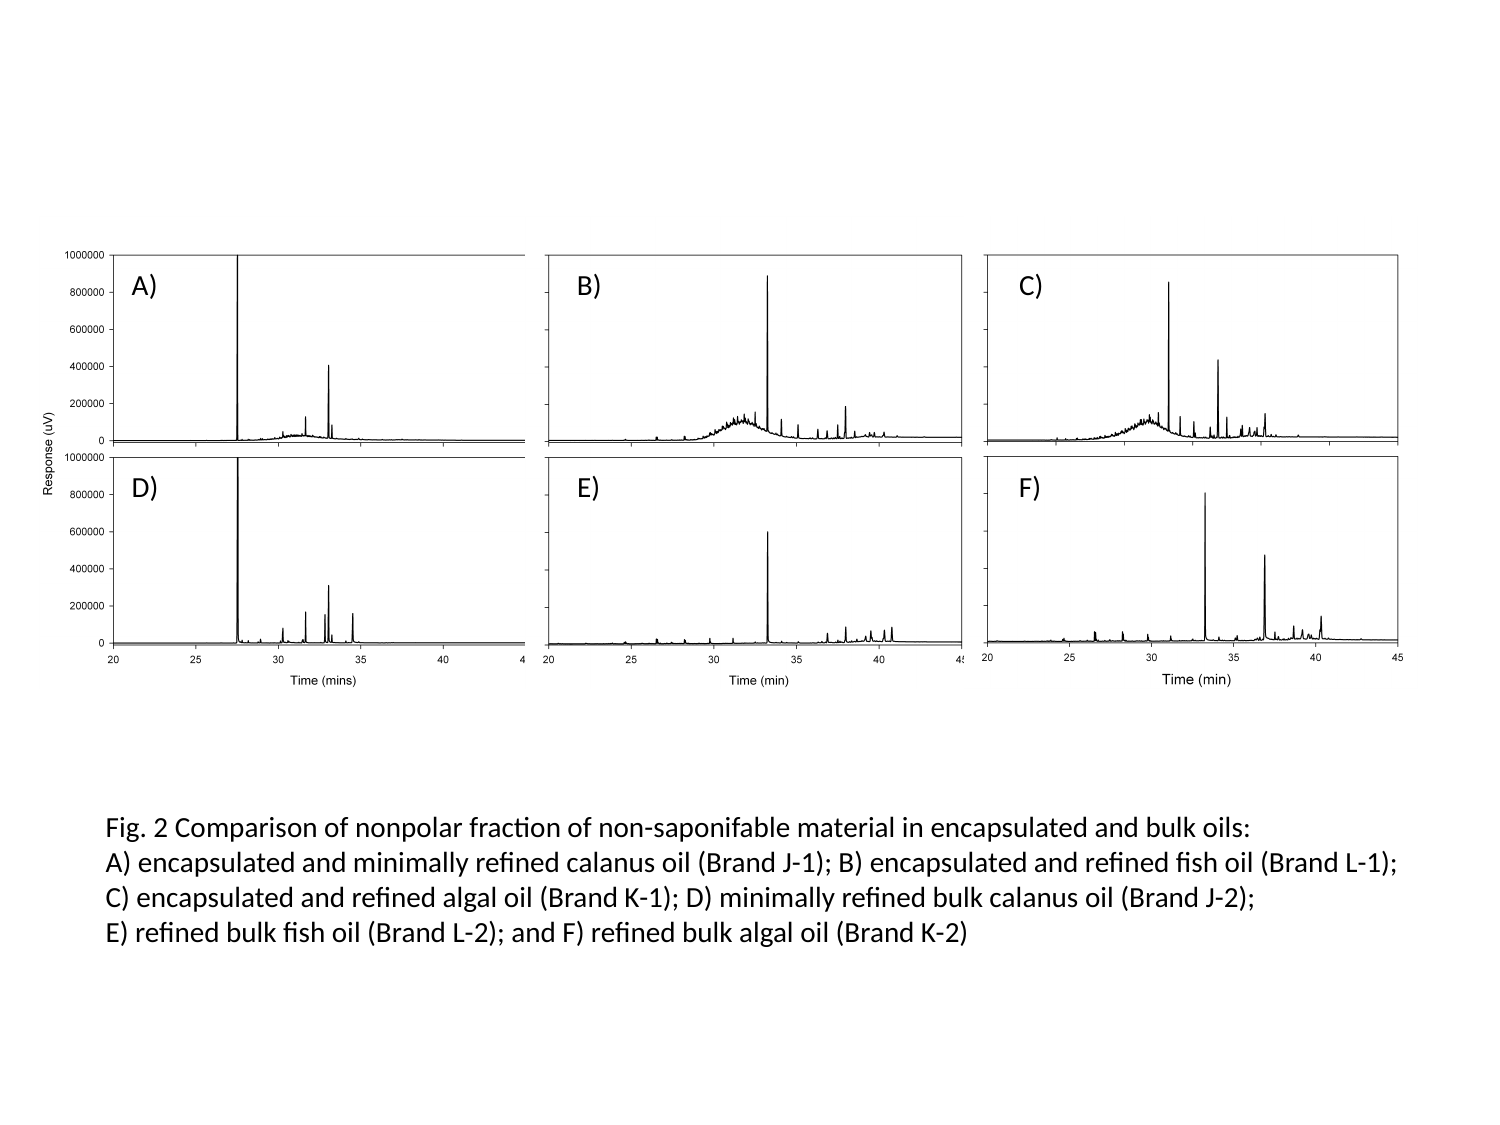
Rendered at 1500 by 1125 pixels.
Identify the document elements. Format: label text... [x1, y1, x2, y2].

picture [39, 216, 1418, 689]
text_box Fig. 2 Comparison of nonpolar fraction of non-saponifable material in encapsulated and bulk oils: A) encapsulated and minimally refined calanus oil (Brand J-1); B) encapsulated and refined fish oil (Brand L-1); C) encapsulated and refined algal oil (Brand K-1); D) minimally refined bulk calanus oil (Brand J-2); E) refined bulk fish oil (Brand L-2); and F) refined bulk algal oil (Brand K-2) [90, 801, 1420, 1001]
